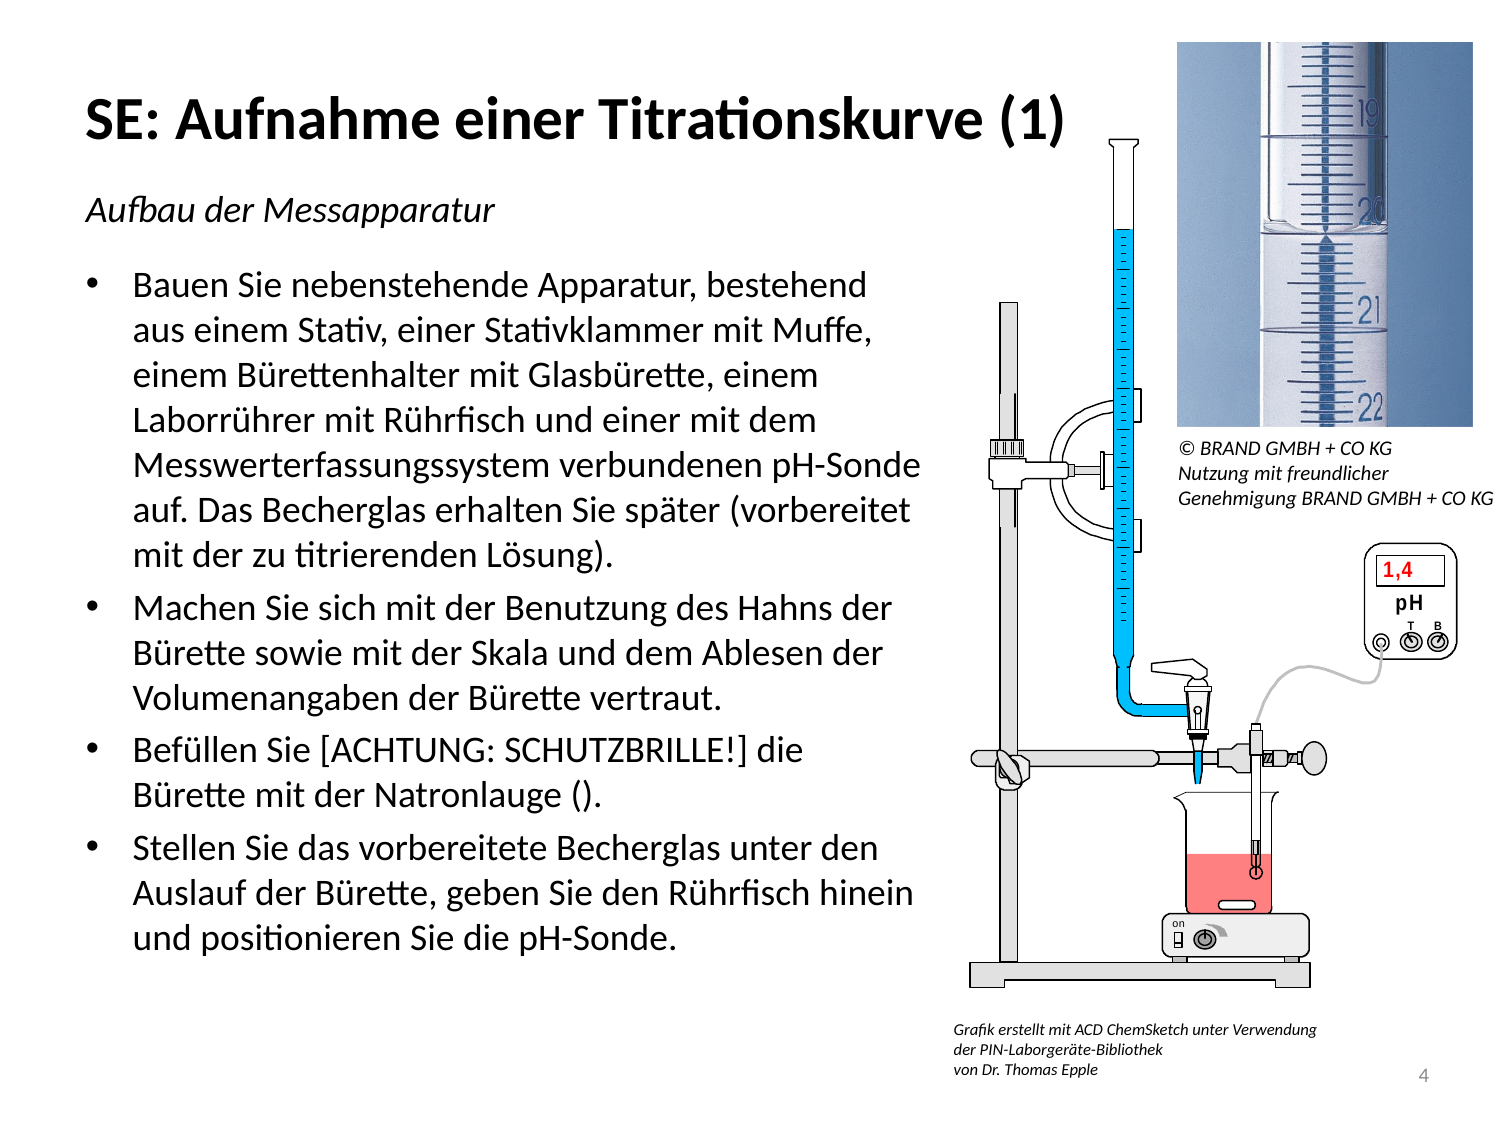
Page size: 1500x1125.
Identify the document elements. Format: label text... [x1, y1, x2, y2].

title SE: Aufnahme einer Titrationskurve (1) [70, 70, 1172, 160]
text_box Grafik erstellt mit ACD ChemSketch unter Verwendung der PIN-Laborgeräte-Bibliothek von Dr. Thomas Epple [938, 1011, 1335, 1086]
text_box © BRAND GMBH + CO KG Nutzung mit freundlicher Genehmigung BRAND GMBH + CO KG [1464, 427, 1500, 542]
slide_number 4 [1311, 1051, 1430, 1087]
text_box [962, 136, 1459, 991]
picture [1177, 42, 1474, 427]
